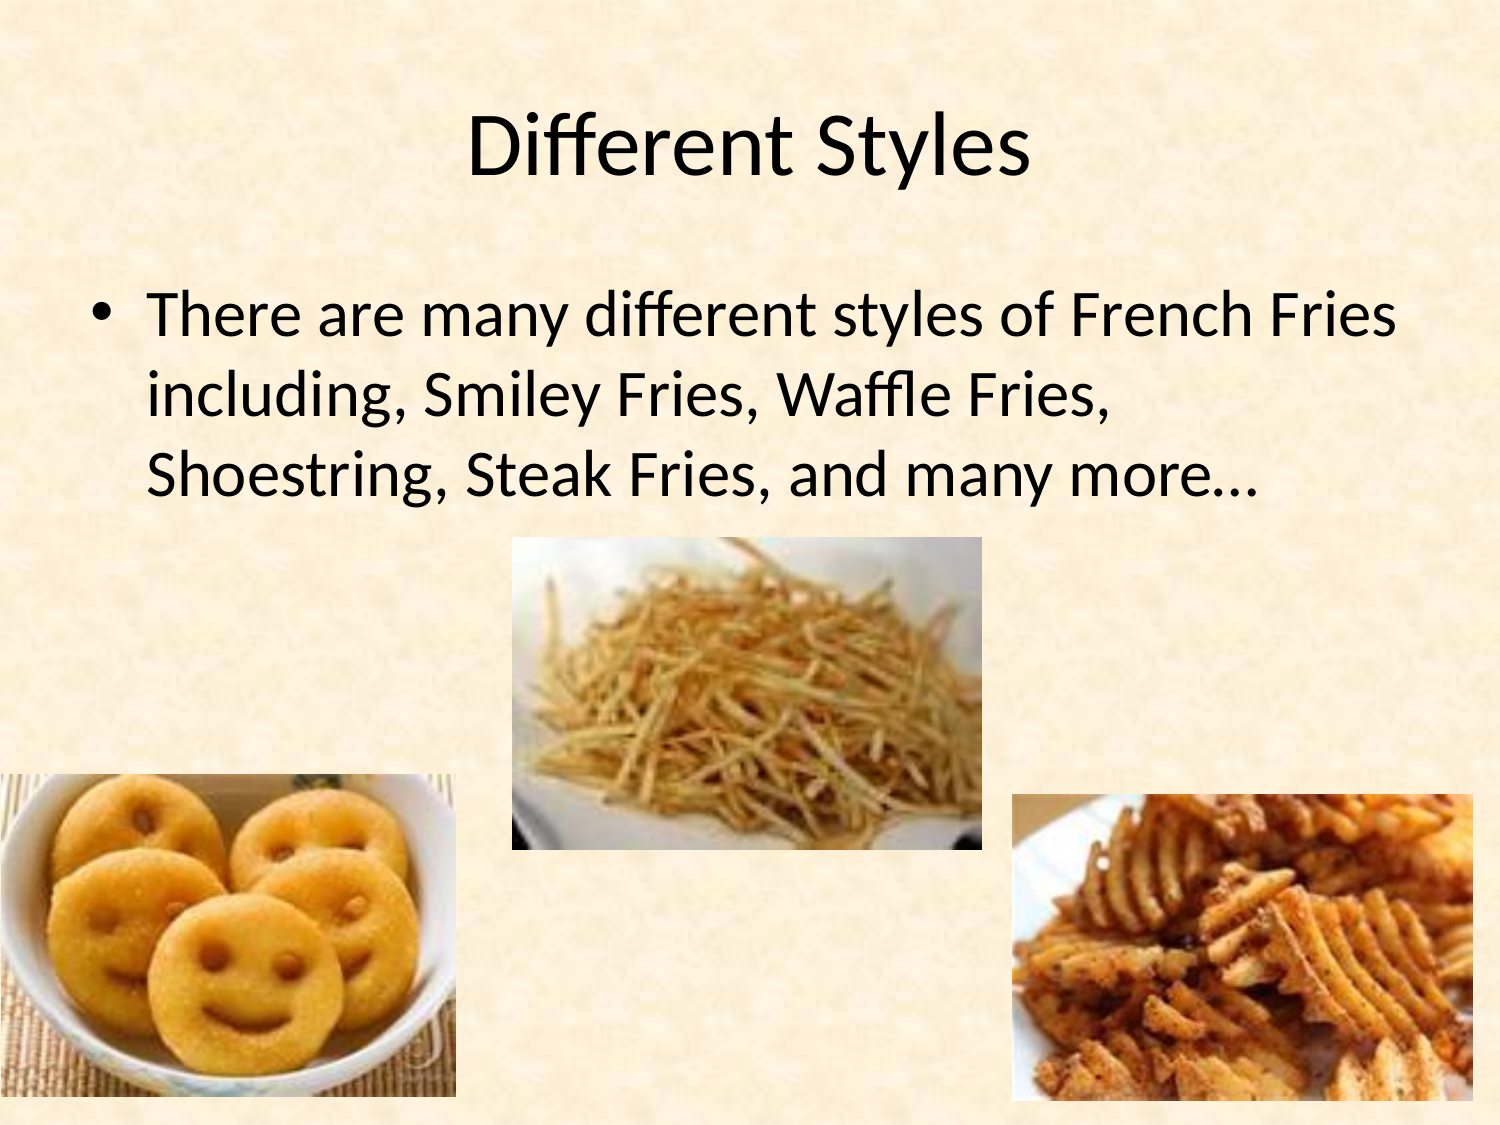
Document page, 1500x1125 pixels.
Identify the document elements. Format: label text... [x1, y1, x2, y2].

picture [0, 0, 1500, 1125]
list There are many different styles of French Fries including, Smiley Fries, Waffle Fries, Shoestring, Steak Fries, and many more… [75, 262, 1425, 1005]
title Different Styles [75, 45, 1425, 233]
